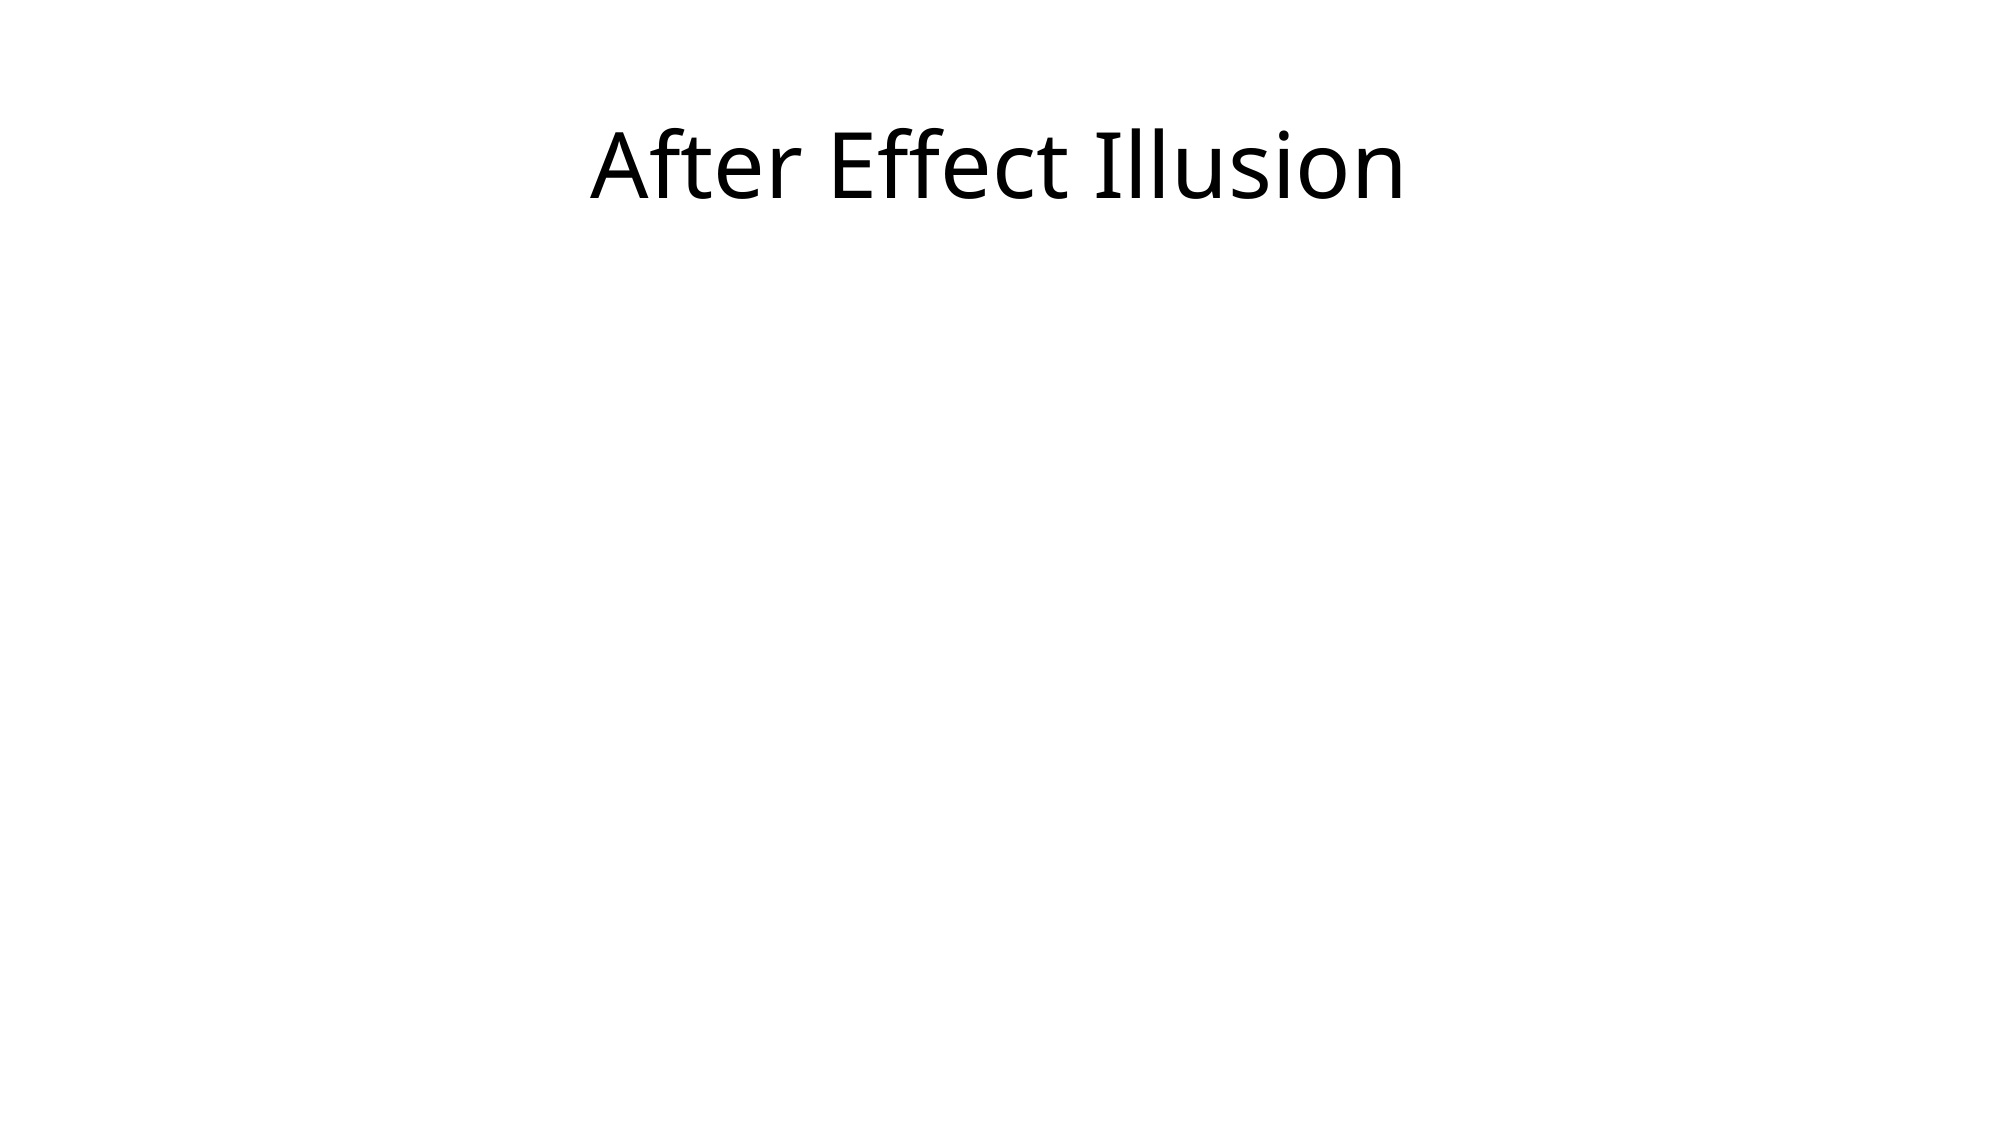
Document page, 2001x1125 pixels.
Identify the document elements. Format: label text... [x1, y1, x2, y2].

title After Effect Illusion [137, 59, 1863, 278]
